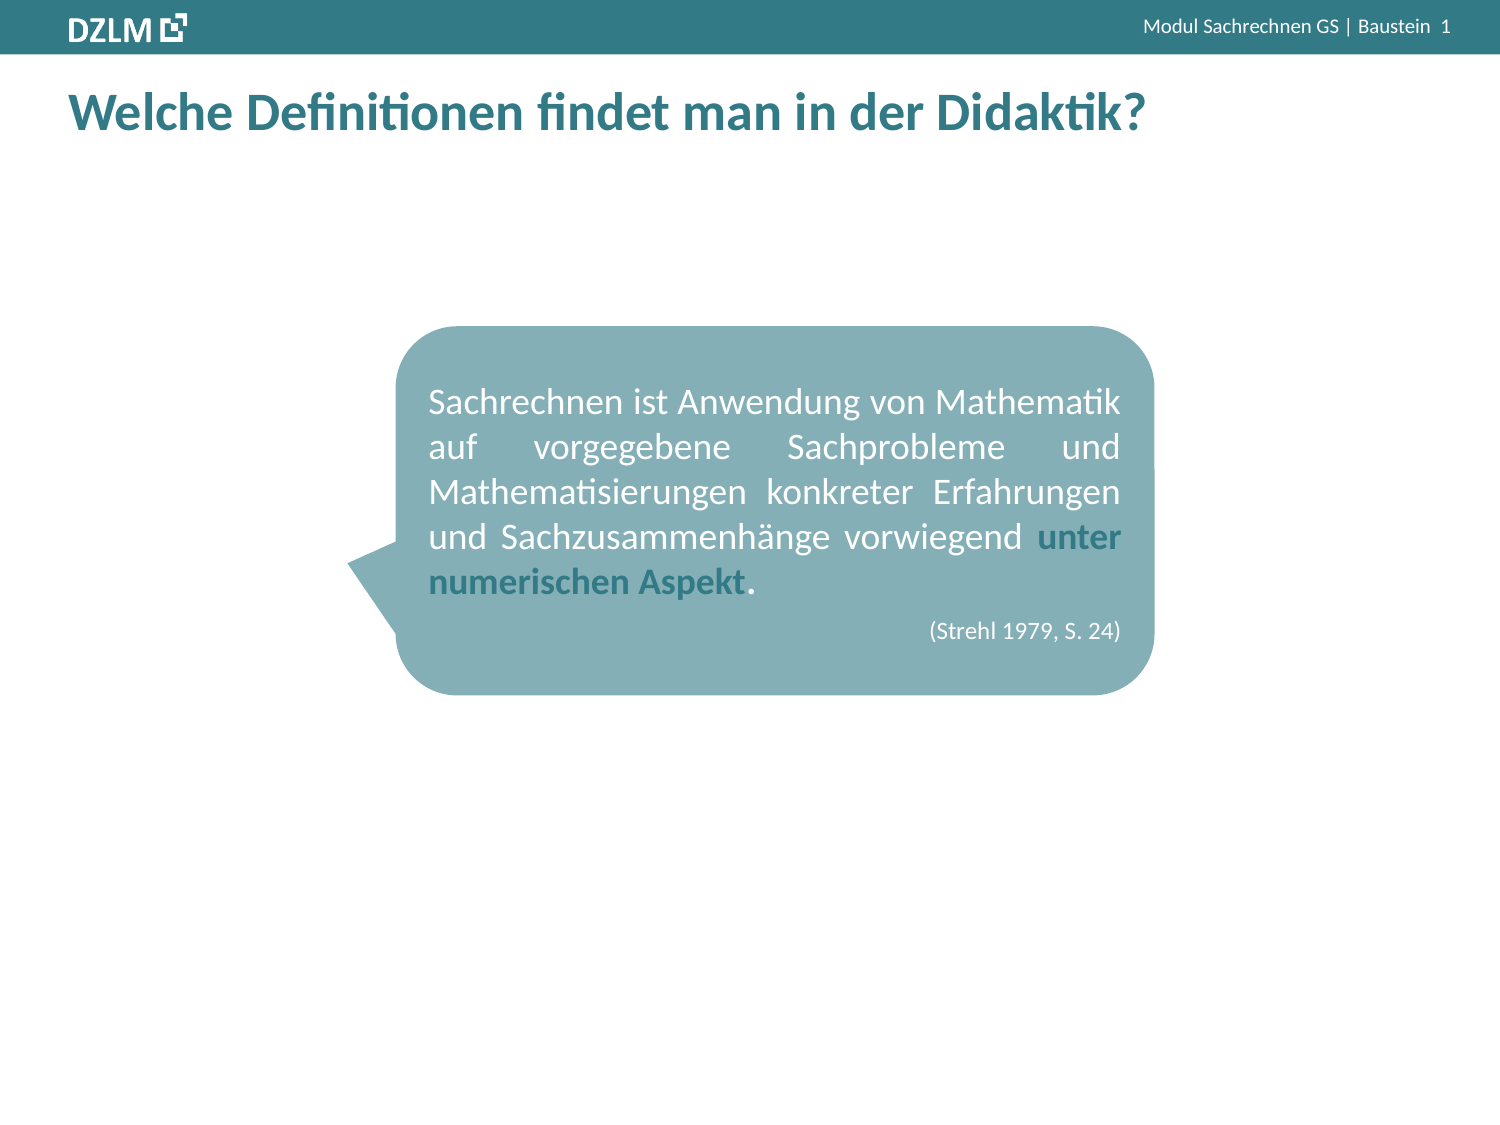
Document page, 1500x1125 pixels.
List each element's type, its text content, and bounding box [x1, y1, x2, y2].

text_box Sachrechnen ist Anwendung von Mathematik auf vorgegebene Sachprobleme und Mathematisierungen konkreter Erfahrungen und Sachzusammenhänge vorwiegend unter numerischen Aspekt. (Strehl 1979, S. 24) [345, 324, 1157, 698]
title Welche Definitionen findet man in der Didaktik? [53, 68, 1436, 149]
